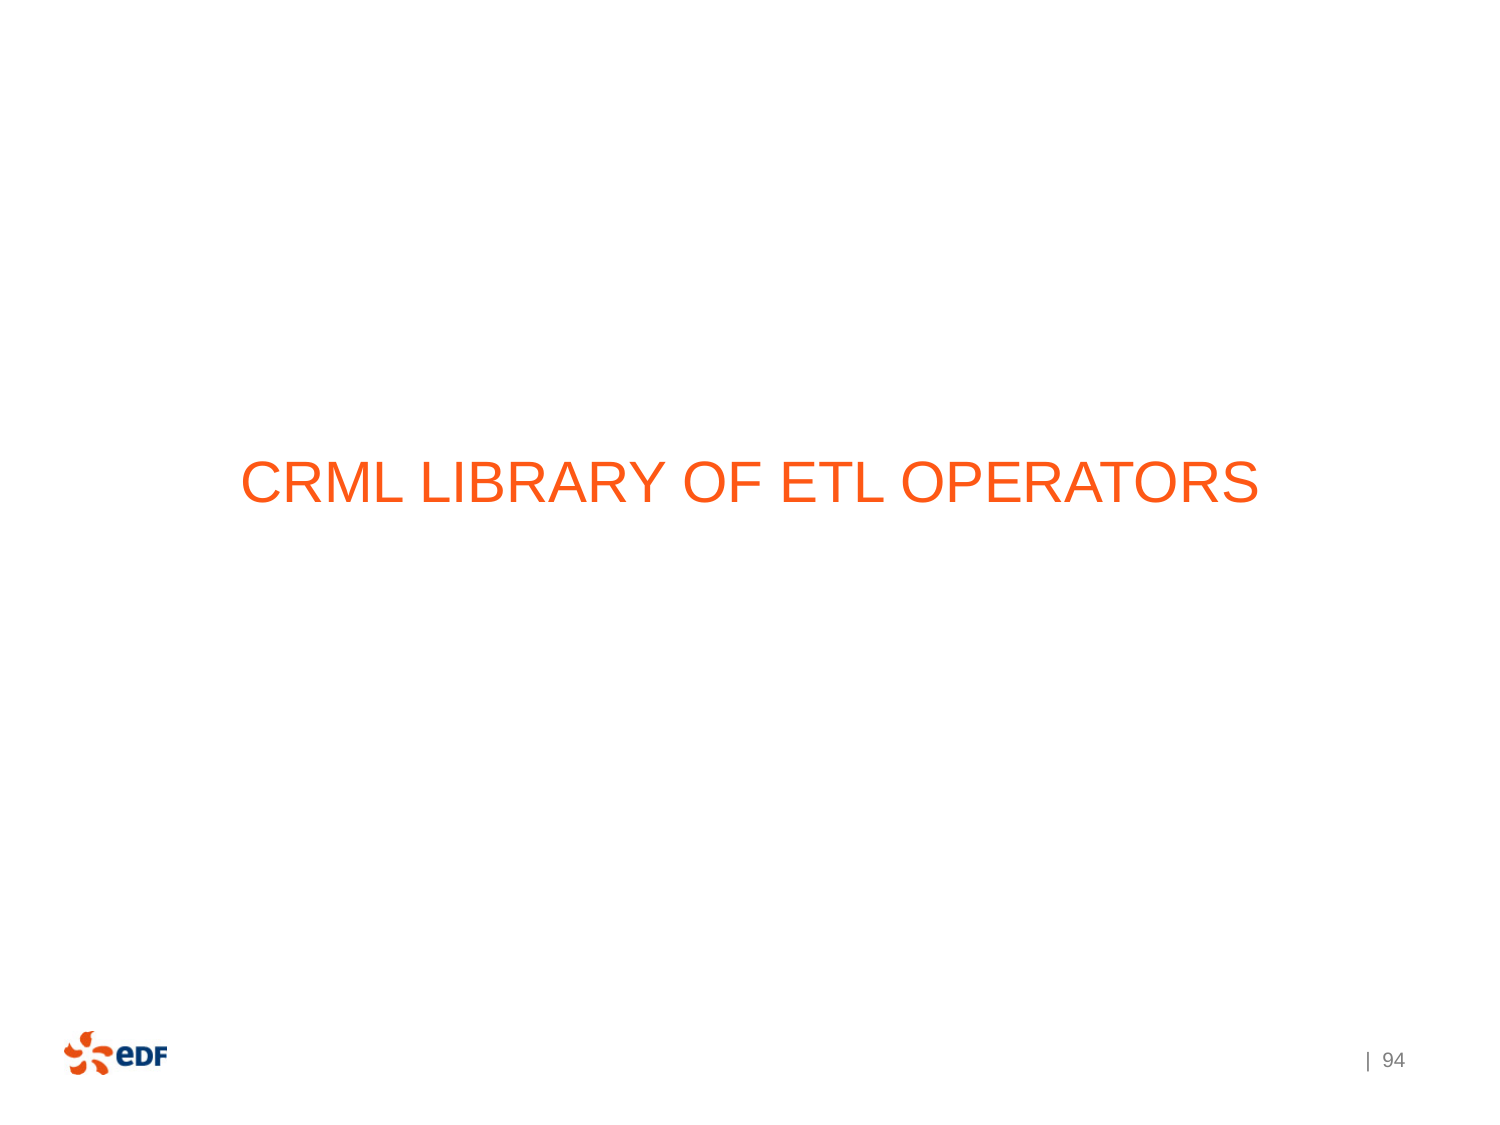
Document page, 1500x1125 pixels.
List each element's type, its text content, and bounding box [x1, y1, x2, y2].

picture [64, 1031, 167, 1075]
title CRML Library of ETL operators [64, 444, 1436, 584]
